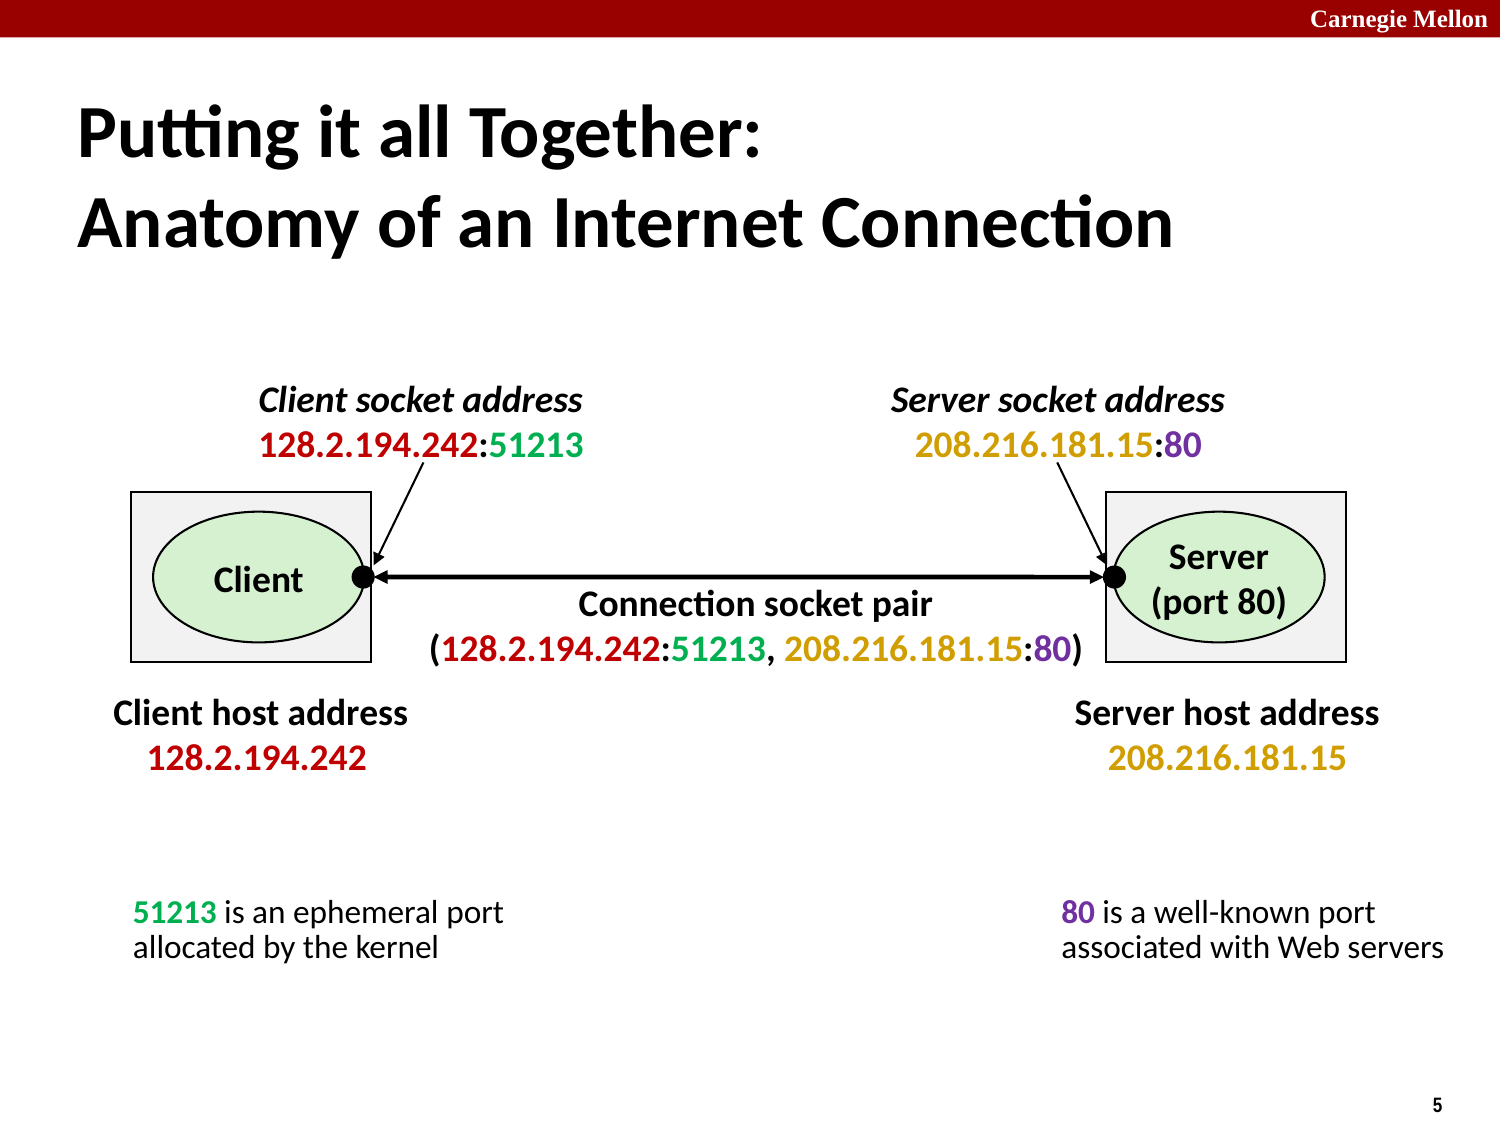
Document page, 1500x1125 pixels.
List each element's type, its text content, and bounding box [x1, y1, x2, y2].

text_box 51213 is an ephemeral port allocated by the kernel [118, 887, 527, 974]
text_box [1103, 566, 1126, 588]
text_box Server host address 208.216.181.15 [1059, 680, 1395, 785]
text_box Client host address 128.2.194.242 [98, 680, 424, 785]
text_box [373, 462, 424, 566]
text_box Client [153, 511, 363, 643]
text_box [130, 492, 371, 662]
text_box Connection socket pair (128.2.194.242:51213, 208.216.181.15:80) [414, 578, 1099, 677]
text_box [352, 566, 374, 588]
text_box [1105, 492, 1346, 662]
text_box [374, 570, 1103, 584]
text_box 80 is a well-known port associated with Web servers [1046, 887, 1460, 974]
text_box [1057, 462, 1108, 566]
text_box Connection socket pair (128.2.194.242:51213, 208.216.181.15:80) [414, 571, 1091, 576]
title Putting it all Together: Anatomy of an Internet Connection [62, 82, 1383, 263]
text_box Client socket address 128.2.194.242:51213 [243, 367, 599, 473]
text_box Server (port 80) [1115, 511, 1325, 643]
text_box Server socket address 208.216.181.15:80 [846, 367, 1271, 473]
